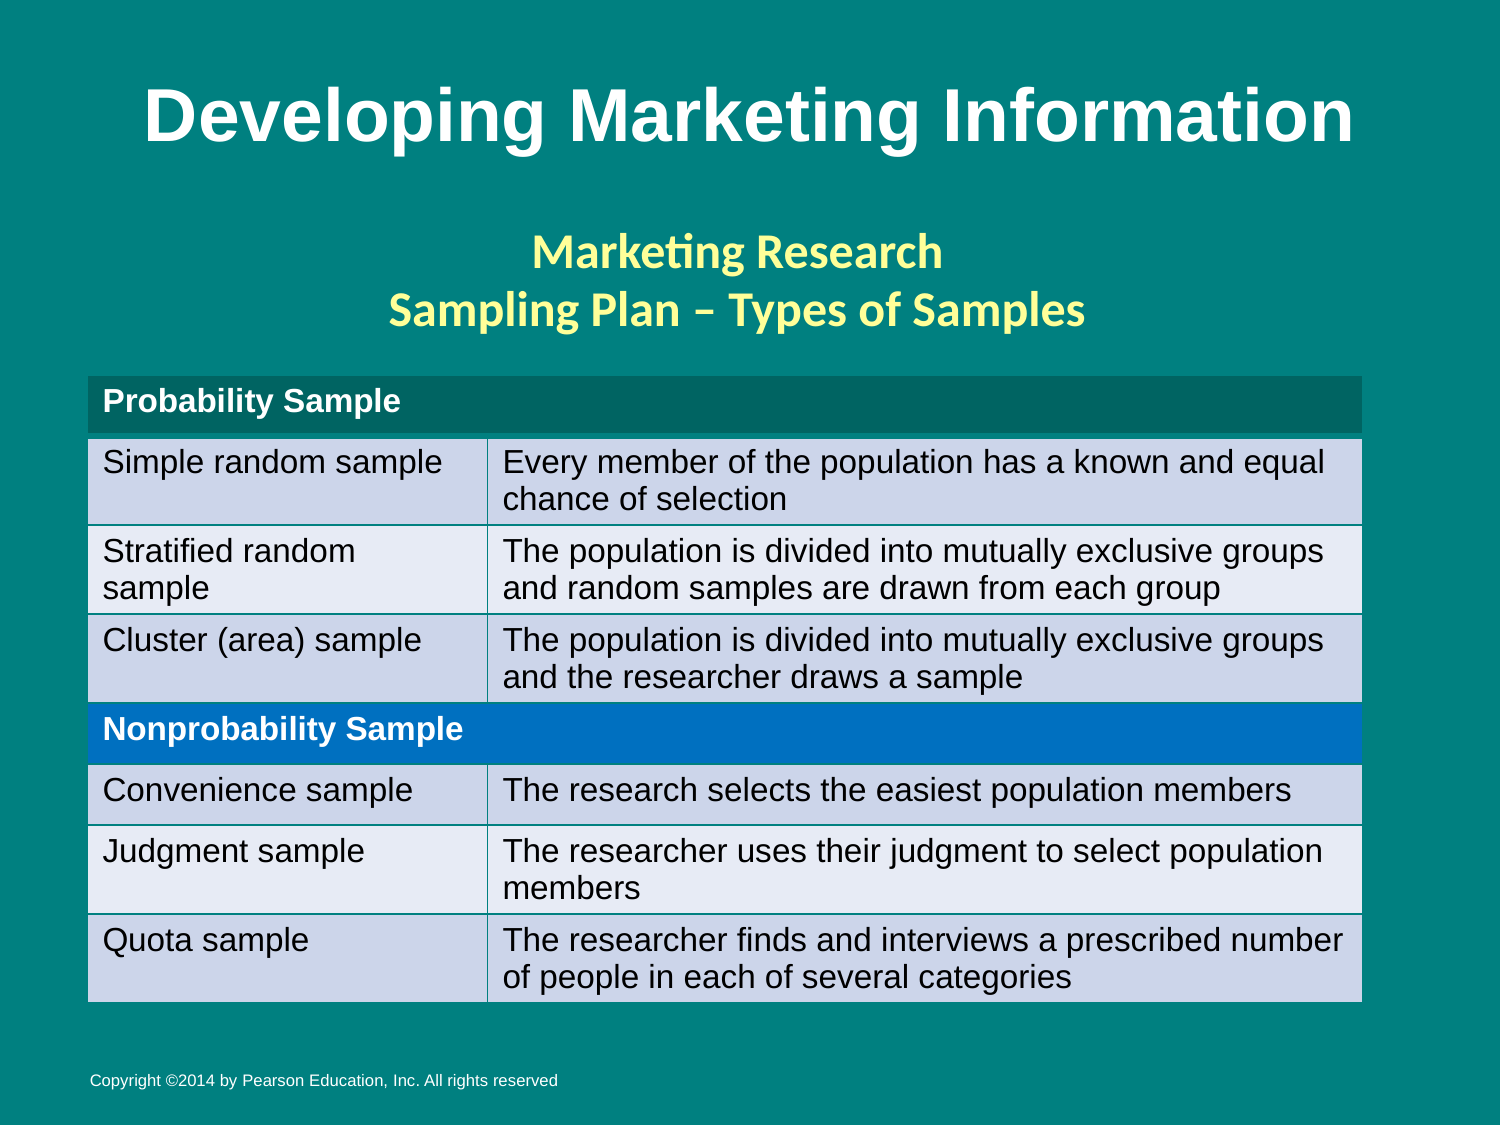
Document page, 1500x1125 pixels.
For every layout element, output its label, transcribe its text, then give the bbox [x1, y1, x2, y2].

table_header Probability Sample [88, 376, 1362, 433]
table_cell The population is divided into mutually exclusive groups and the researcher draws a sample [488, 615, 1362, 702]
table_cell The researcher uses their judgment to select population members [488, 826, 1362, 913]
text_box Copyright ©2014 by Pearson Education, Inc. All rights reserved [74, 1062, 825, 1098]
table_cell The population is divided into mutually exclusive groups and random samples are drawn from each group [488, 526, 1362, 613]
title Developing Marketing Information [112, 37, 1388, 201]
table_cell Convenience sample [88, 765, 487, 824]
table_cell Cluster (area) sample [88, 615, 487, 702]
table_cell The research selects the easiest population members [488, 765, 1362, 824]
table_cell Quota sample [88, 915, 487, 1002]
list Marketing Research Sampling Plan – Types of Samples [149, 212, 1326, 301]
table_cell Judgment sample [88, 826, 487, 913]
table_cell Stratified random sample [88, 526, 487, 613]
table_cell The researcher finds and interviews a prescribed number of people in each of several categories [488, 915, 1362, 1002]
table_cell Every member of the population has a known and equal chance of selection [488, 439, 1362, 524]
table_cell Nonprobability Sample [88, 704, 1362, 763]
table_cell Simple random sample [88, 439, 487, 524]
